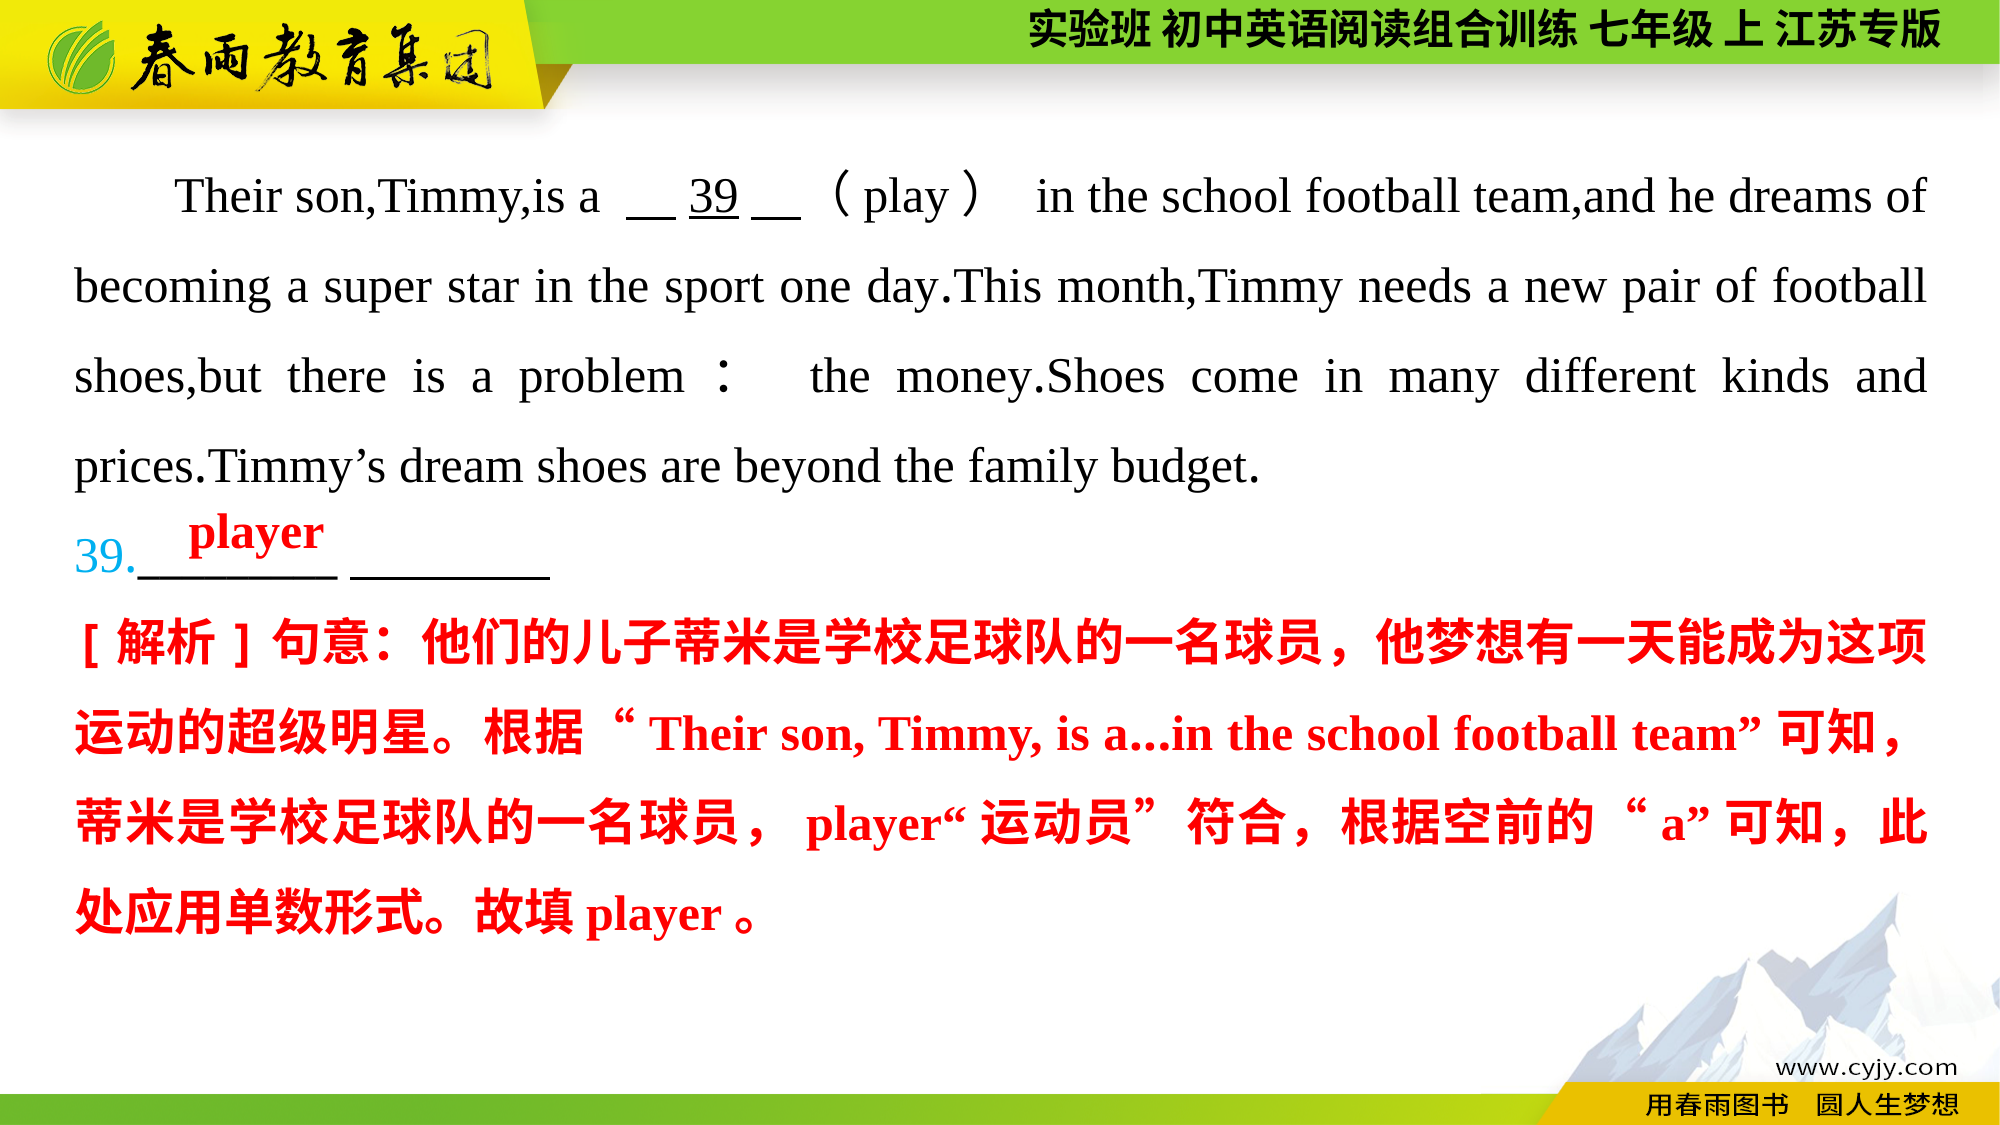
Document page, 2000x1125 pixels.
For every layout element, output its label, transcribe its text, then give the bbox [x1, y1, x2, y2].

picture [0, 0, 2000, 1125]
text_box [解析]句意：他们的儿子蒂米是学校足球队的一名球员，他梦想有一天能成为这项运动的超级明星。根据“Their son, Timmy, is a...in the school football team”可知，蒂米是学校足球队的一名球员，player“运动员”符合，根据空前的“a”可知，此处应用单数形式。故填player。 [59, 573, 1944, 949]
text_box player [173, 491, 340, 567]
list Their son,Timmy,is a 39 （play） in the school football team,and he dreams of becoming a super star in the sport one day.This month,Timmy needs a new pair of football shoes,but there is a problem： the money.Shoes come in many different kinds and prices.Timmy’s dream shoes are beyond the family budget. 39._________ [59, 125, 1944, 573]
